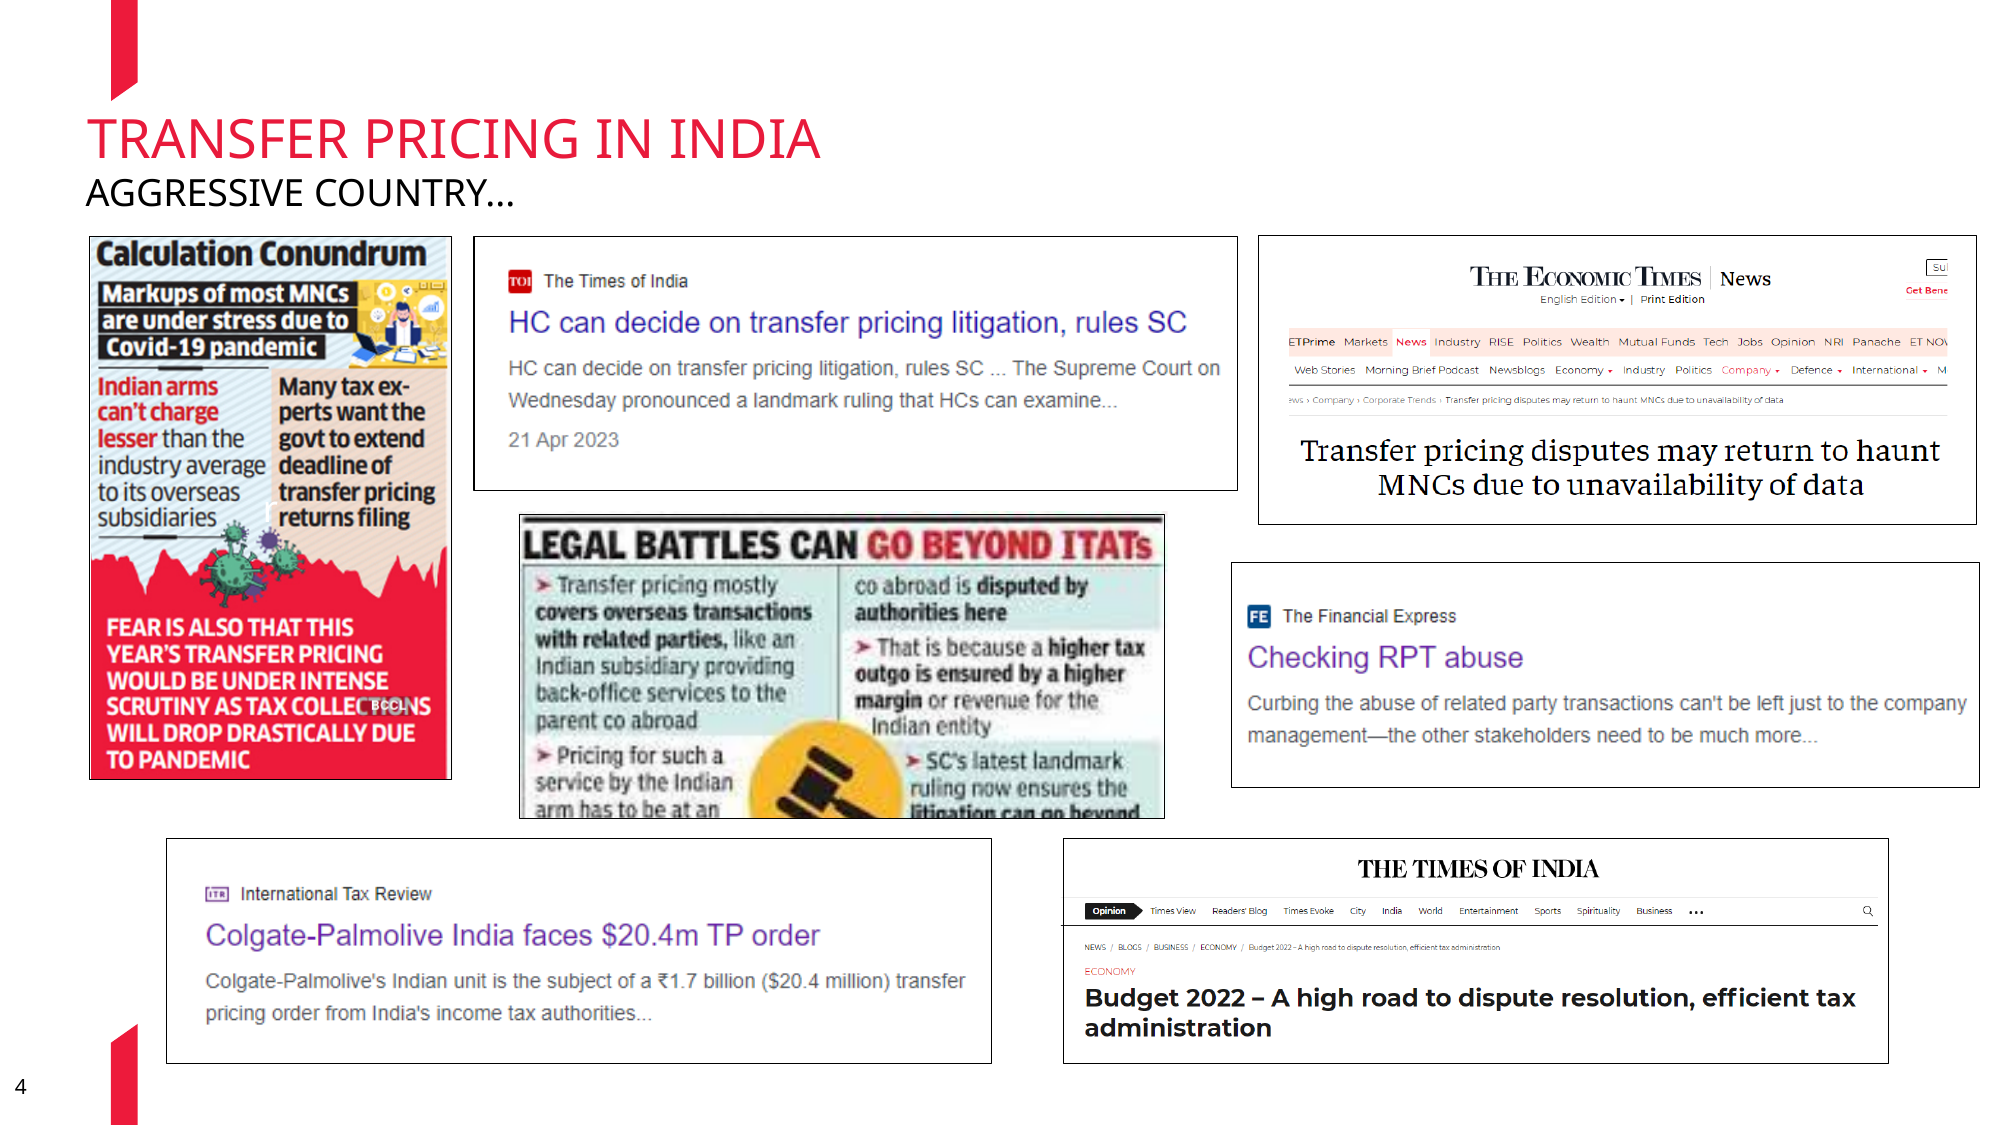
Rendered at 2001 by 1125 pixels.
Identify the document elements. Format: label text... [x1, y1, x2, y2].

text_box 4 [0, 1065, 80, 1125]
picture [1288, 259, 1948, 509]
picture [1234, 564, 1980, 766]
text_box [1229, 767, 1981, 789]
text_box [1257, 233, 1979, 527]
picture [517, 511, 1168, 819]
text_box [1229, 560, 1981, 569]
picture [161, 851, 988, 1035]
picture [1060, 847, 1879, 1049]
text_box [164, 837, 994, 1066]
title TRANSFER PRICING IN INDIA [87, 116, 1950, 170]
picture [480, 238, 1246, 464]
picture [90, 235, 453, 780]
text_box [1061, 836, 1891, 1066]
text_box [472, 234, 1240, 492]
